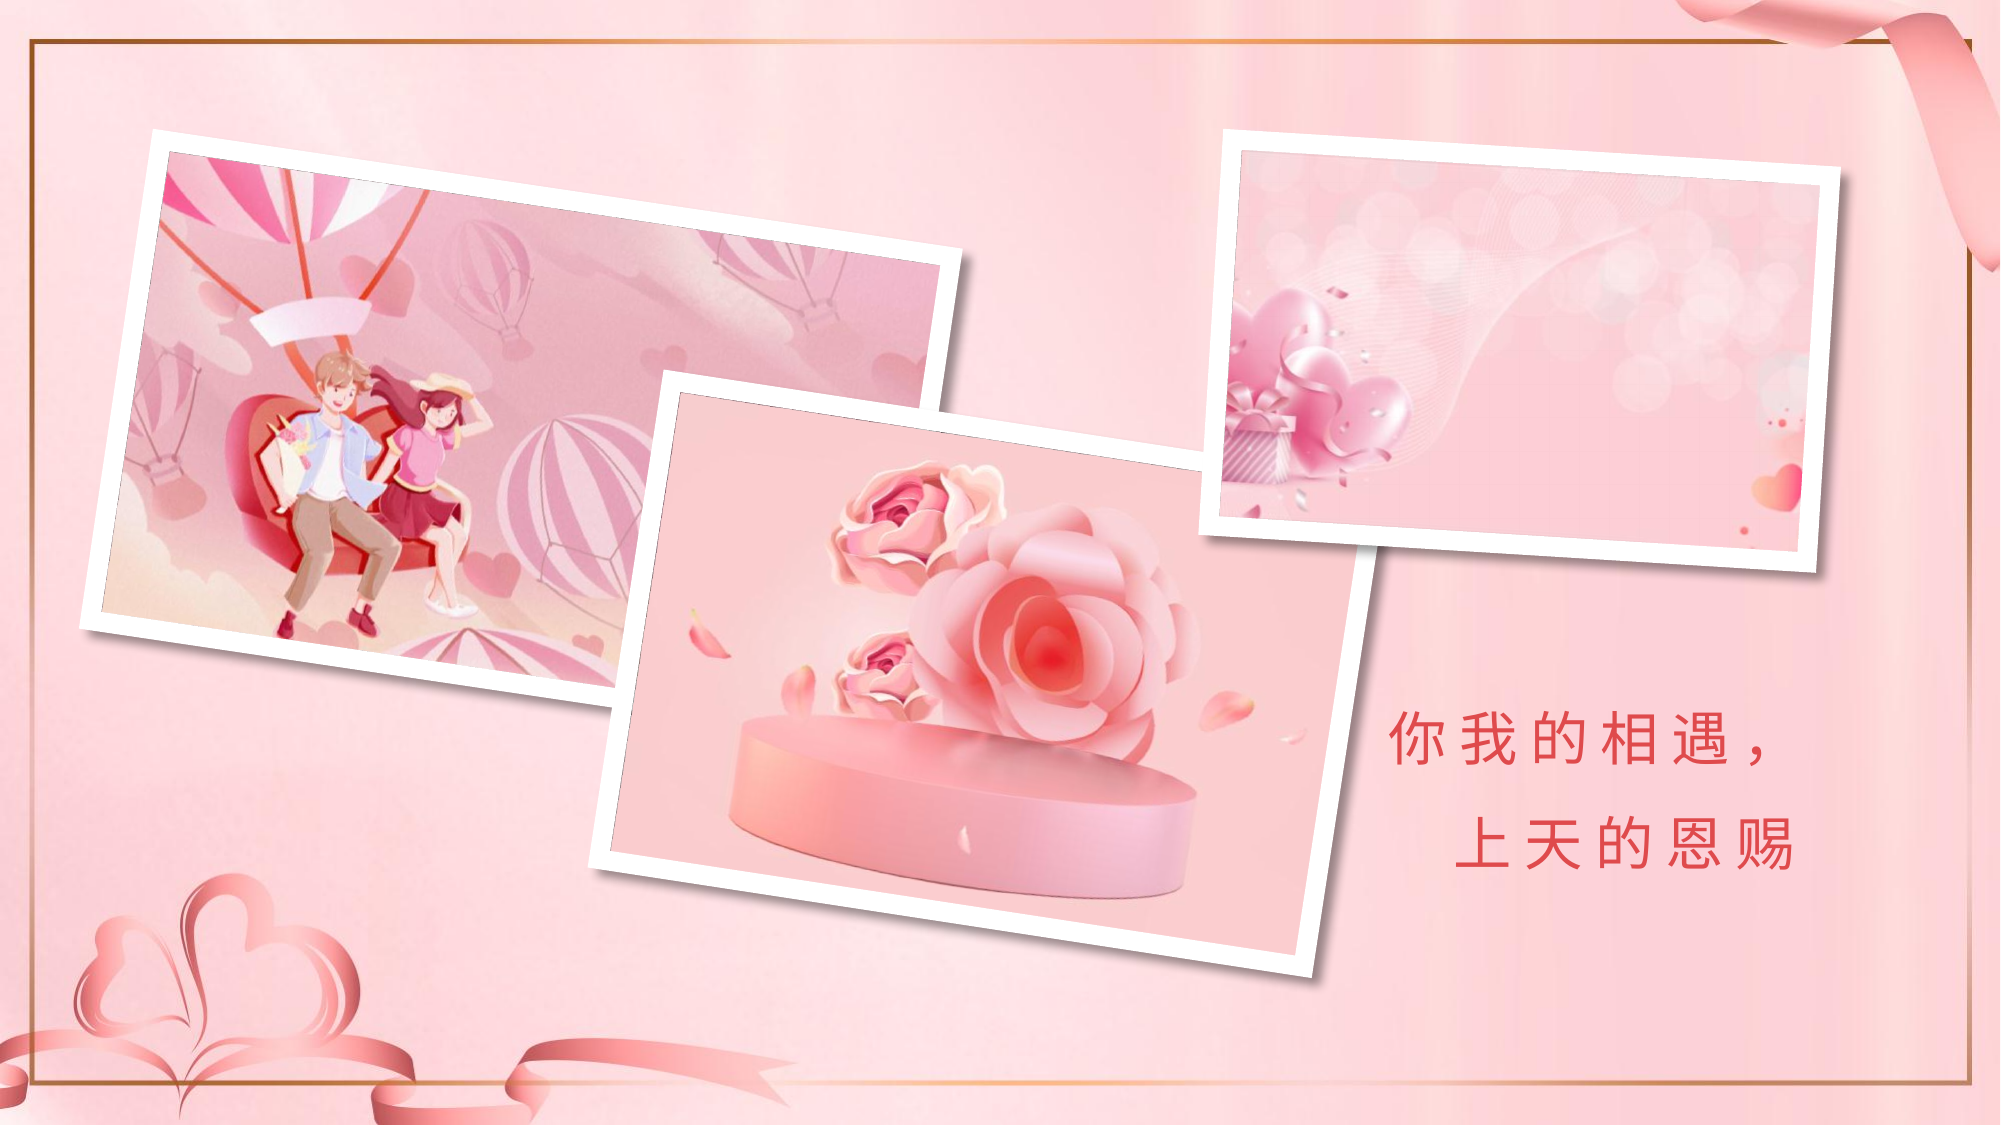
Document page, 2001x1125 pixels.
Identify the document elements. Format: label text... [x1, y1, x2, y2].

text_box 你我的相遇， 上天的恩赐 [1373, 660, 1816, 885]
picture [0, 0, 2001, 1125]
